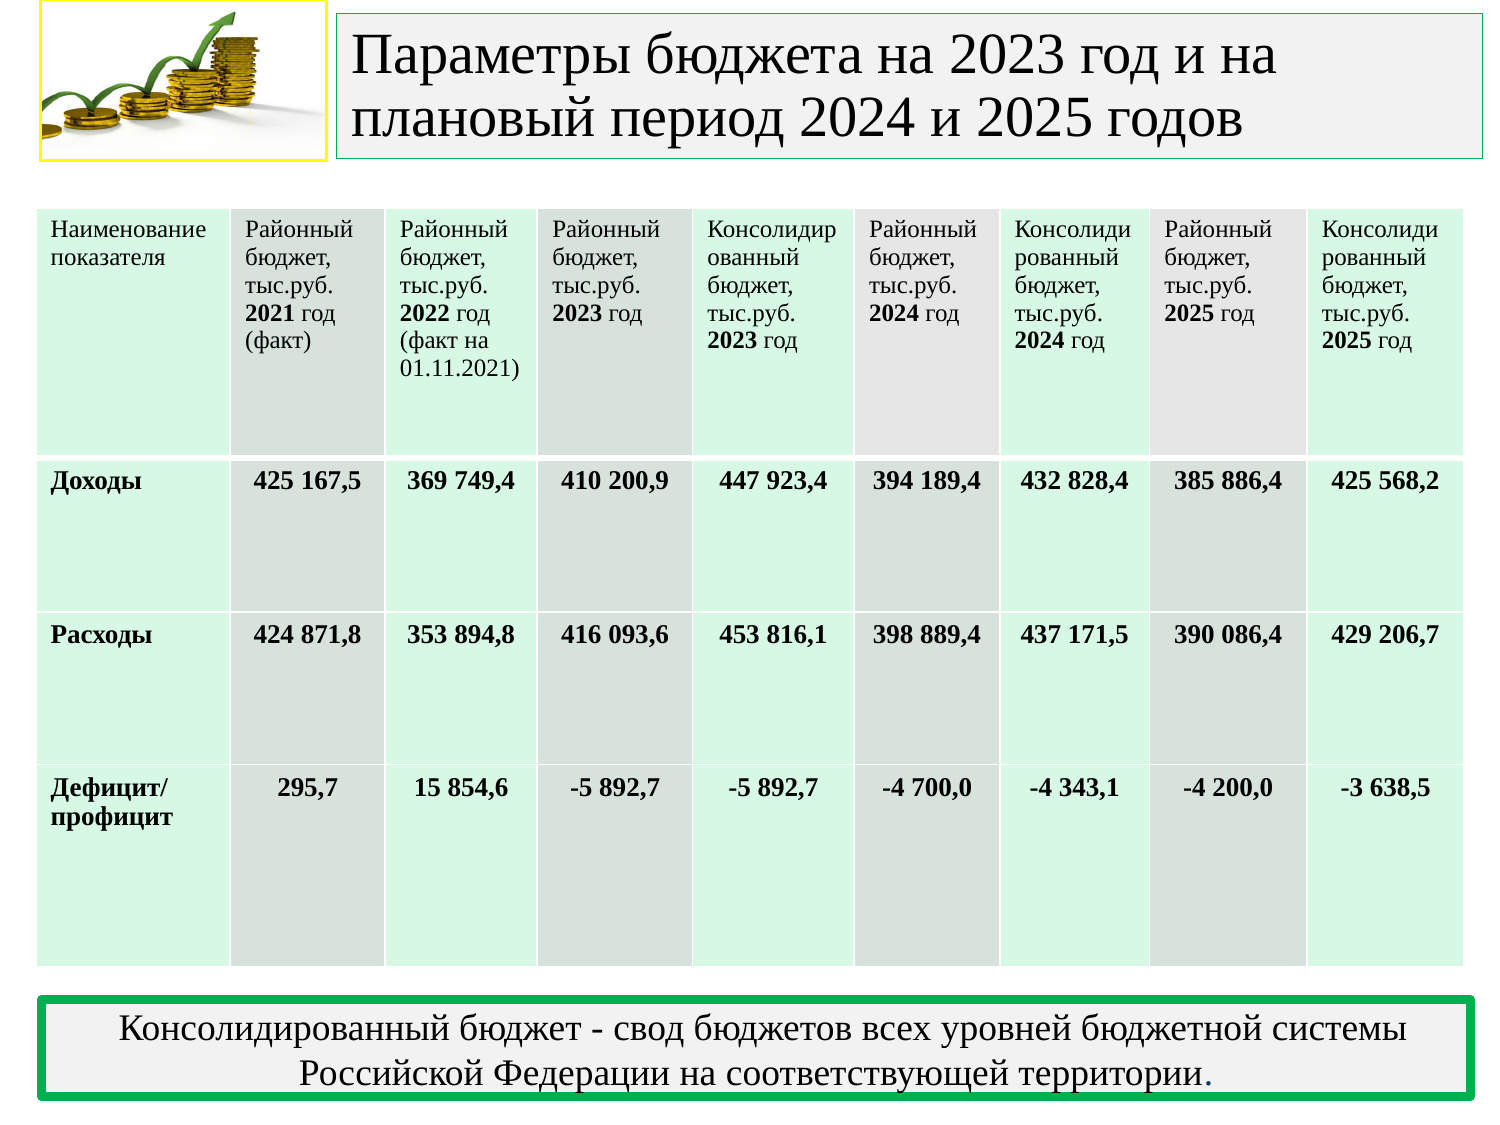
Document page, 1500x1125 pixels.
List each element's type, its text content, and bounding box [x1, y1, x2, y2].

table_cell 385 886,4 [1150, 461, 1306, 611]
table_cell 437 171,5 [1001, 613, 1149, 764]
table_header Районный бюджет, тыс.руб. 2021 год (факт) [231, 209, 384, 455]
table_cell 447 923,4 [693, 461, 853, 611]
table_header Районный бюджет, тыс.руб. 2024 год [855, 209, 999, 455]
table_cell 425 167,5 [231, 461, 384, 611]
table_cell -5 892,7 [538, 765, 692, 966]
table_header Консолидированный бюджет, тыс.руб. 2024 год [1001, 209, 1149, 455]
table_cell 424 871,8 [231, 613, 384, 764]
table_header Консолидированный бюджет, тыс.руб. 2025 год [1308, 209, 1463, 455]
table_header Районный бюджет, тыс.руб. 2023 год [538, 209, 692, 455]
title Параметры бюджета на 2023 год и на плановый период 2024 и 2025 годов [336, 13, 1483, 159]
table_cell 429 206,7 [1308, 613, 1463, 764]
text_box Консолидированный бюджет - свод бюджетов всех уровней бюджетной системы Российской Федерации на соответствующей территории. [37, 995, 1475, 1101]
table_cell 295,7 [231, 765, 384, 966]
table_cell Доходы [37, 461, 229, 611]
table_cell -5 892,7 [693, 765, 853, 966]
table_cell 416 093,6 [538, 613, 692, 764]
table_header Консолидированный бюджет, тыс.руб. 2023 год [693, 209, 853, 455]
table_cell -3 638,5 [1308, 765, 1463, 966]
table_cell 390 086,4 [1150, 613, 1306, 764]
table_cell 432 828,4 [1001, 461, 1149, 611]
table_cell 353 894,8 [386, 613, 536, 764]
table_cell 15 854,6 [386, 765, 536, 966]
table_header Наименование показателя [37, 209, 229, 455]
table_header Районный бюджет, тыс.руб. 2025 год [1150, 209, 1306, 455]
table_header Районный бюджет, тыс.руб. 2022 год (факт на 01.11.2021) [386, 209, 536, 455]
table_cell -4 343,1 [1001, 765, 1149, 966]
table_cell Расходы [37, 613, 229, 764]
table_cell 425 568,2 [1308, 461, 1463, 611]
table_cell 453 816,1 [693, 613, 853, 764]
table_cell 398 889,4 [855, 613, 999, 764]
table_cell -4 700,0 [855, 765, 999, 966]
table_cell -4 200,0 [1150, 765, 1306, 966]
table_cell 369 749,4 [386, 461, 536, 611]
table_cell 410 200,9 [538, 461, 692, 611]
table_cell Дефицит/ профицит [37, 765, 229, 966]
picture [41, 0, 326, 160]
table_cell 394 189,4 [855, 461, 999, 611]
